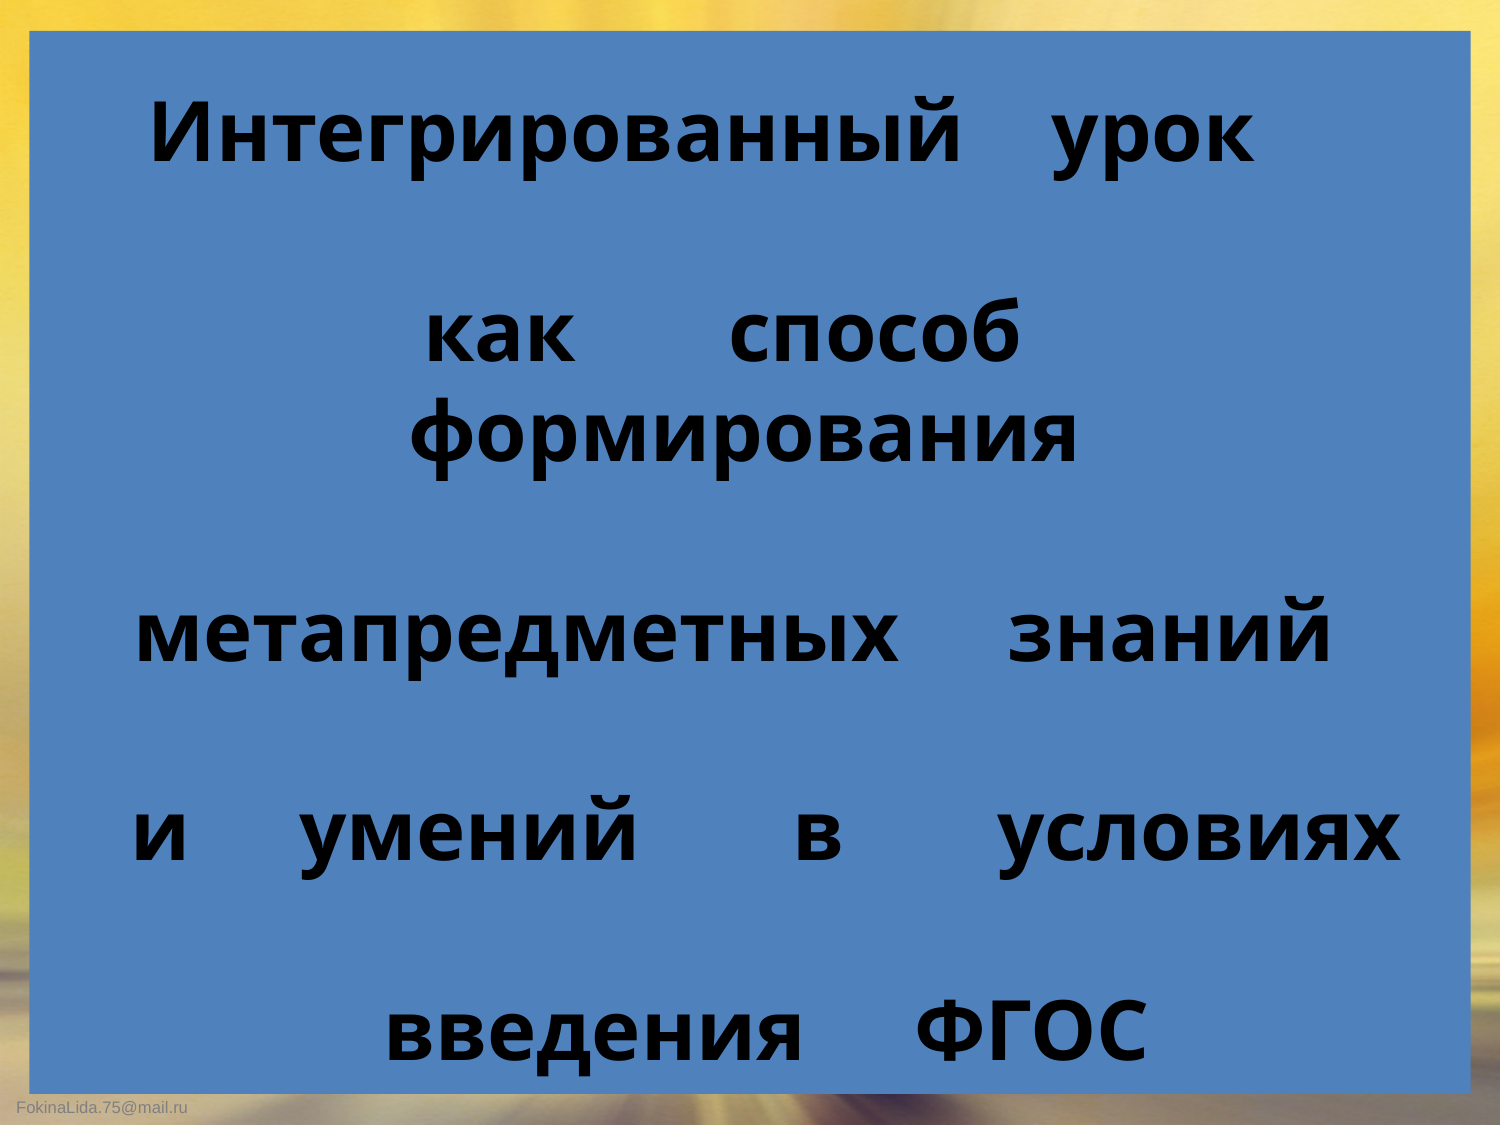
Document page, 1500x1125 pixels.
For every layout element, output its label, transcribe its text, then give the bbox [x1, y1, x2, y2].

picture [0, 0, 1500, 1125]
text_box Интегрированный урок как способ формирования метапредметных знаний и умений в условиях введения ФГОС [58, 70, 1453, 1125]
